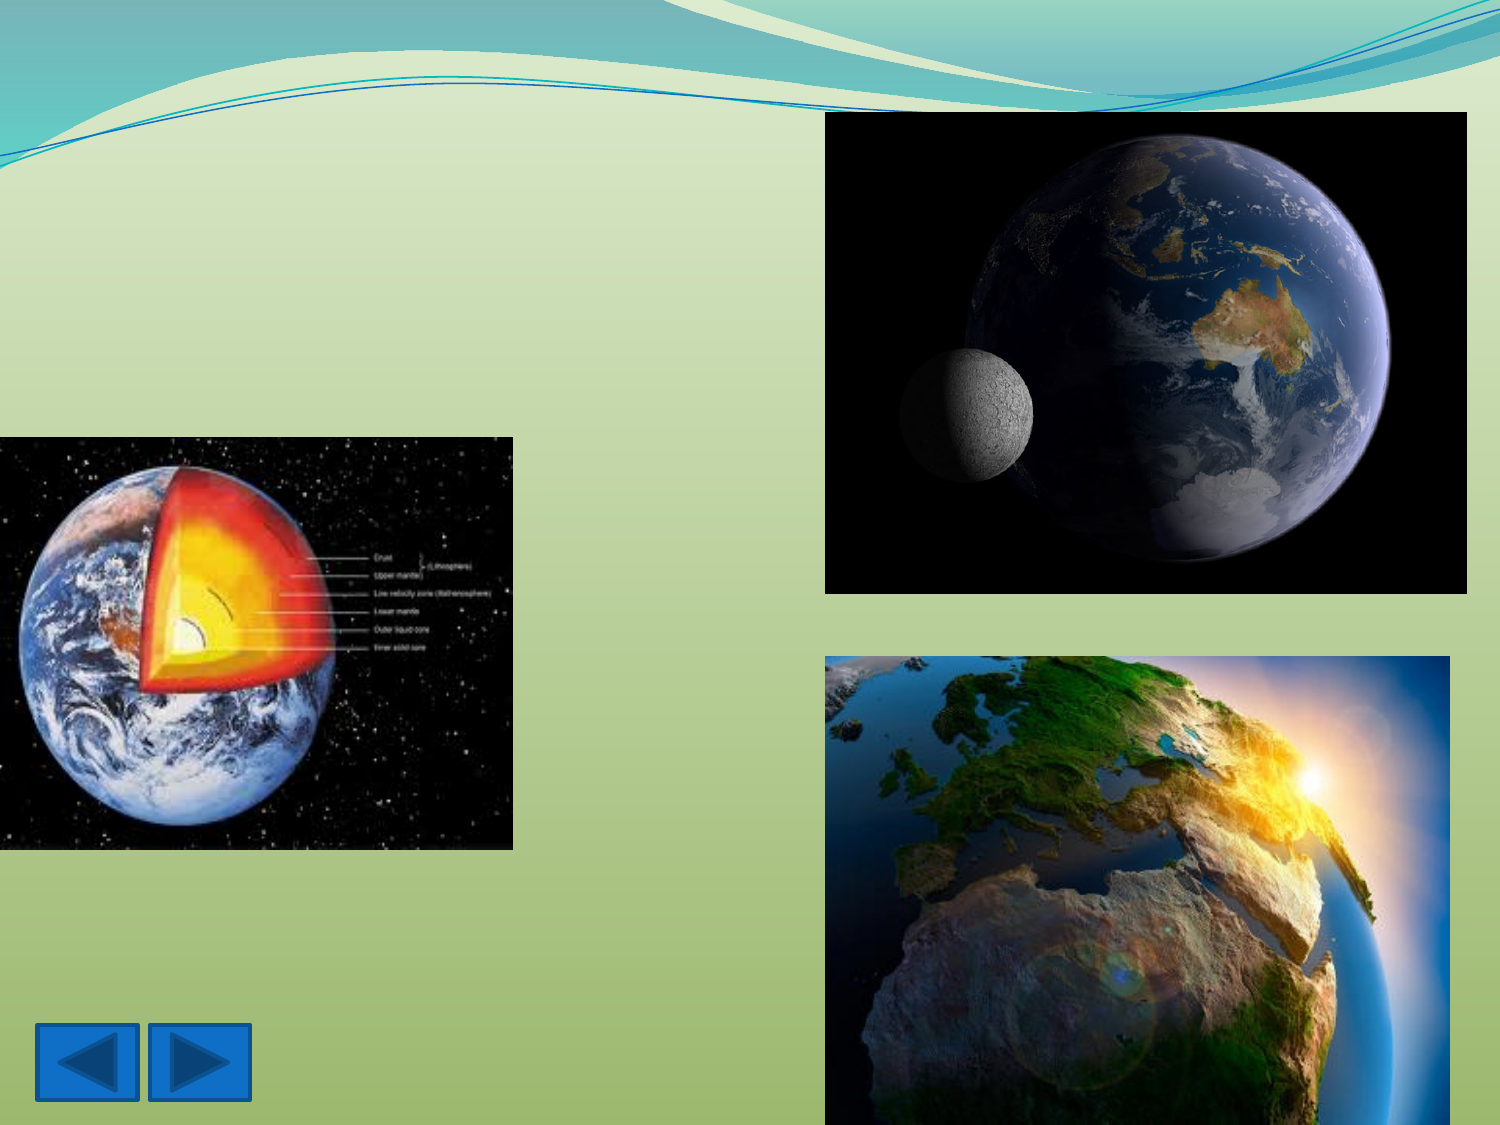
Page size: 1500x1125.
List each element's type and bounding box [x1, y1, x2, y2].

picture [824, 112, 1467, 594]
list [0, 437, 513, 851]
text_box [148, 1023, 252, 1102]
text_box [35, 1023, 140, 1102]
picture [824, 655, 1451, 1125]
